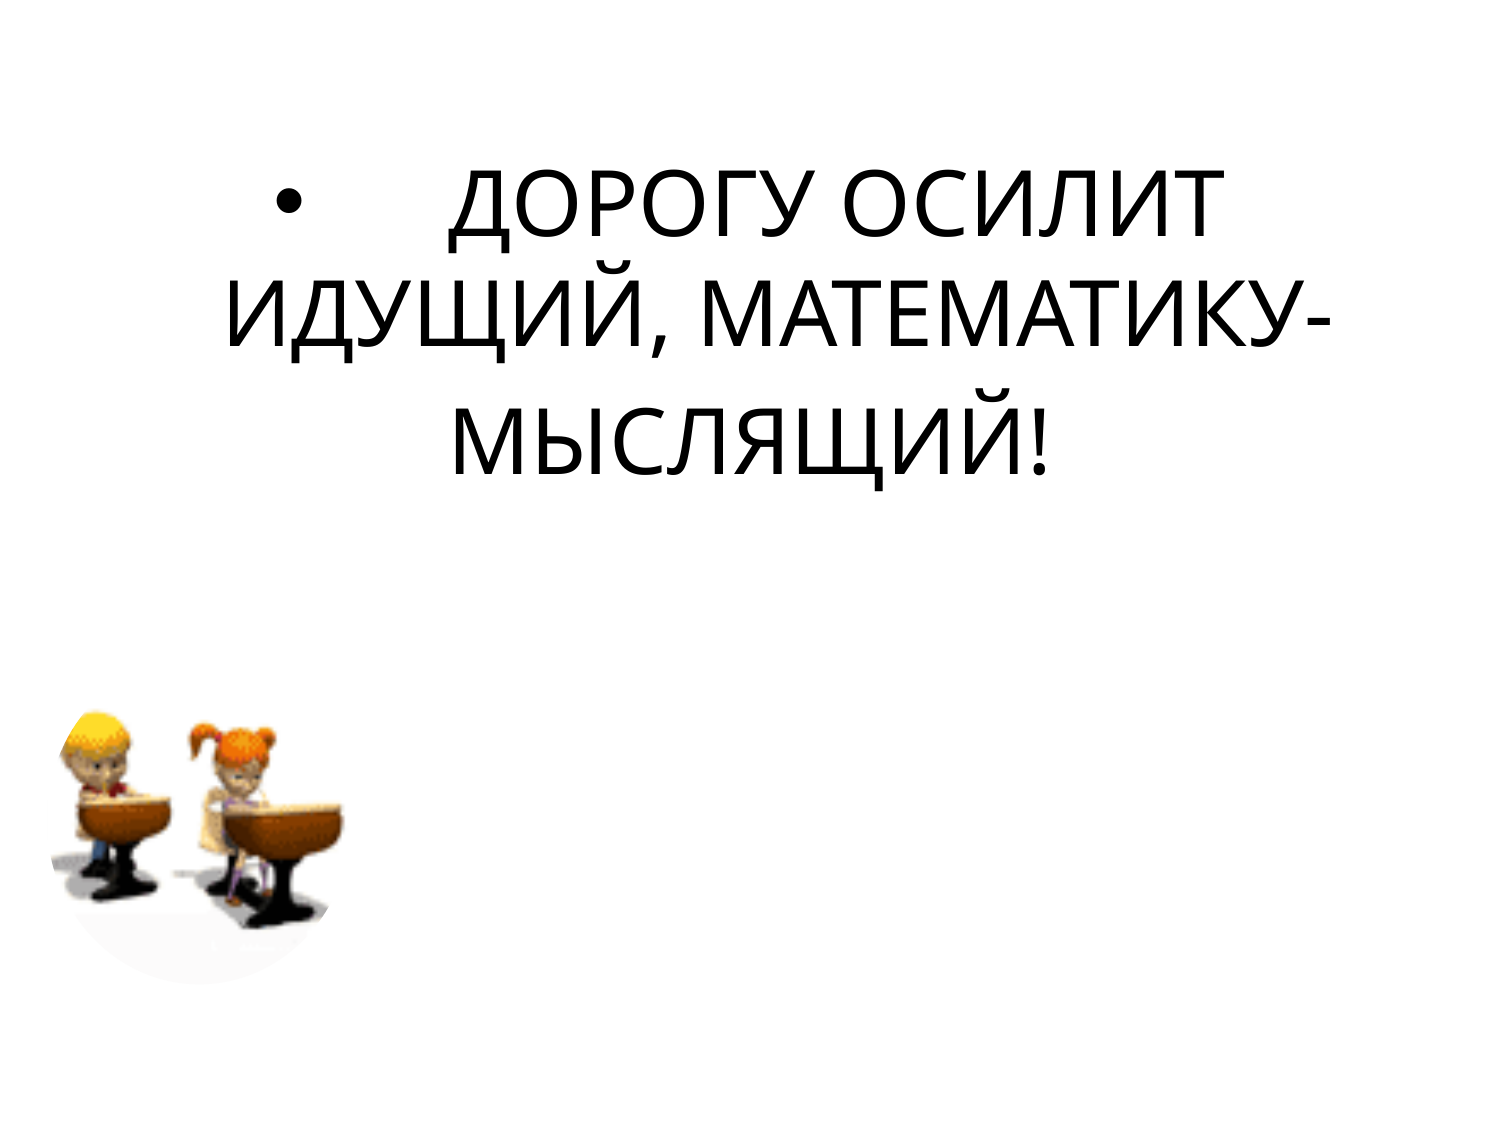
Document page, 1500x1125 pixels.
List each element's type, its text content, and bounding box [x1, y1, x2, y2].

picture [46, 655, 352, 985]
list ДОРОГУ ОСИЛИТ ИДУЩИЙ, МАТЕМАТИКУ- МЫСЛЯЩИЙ! [75, 137, 1425, 1005]
